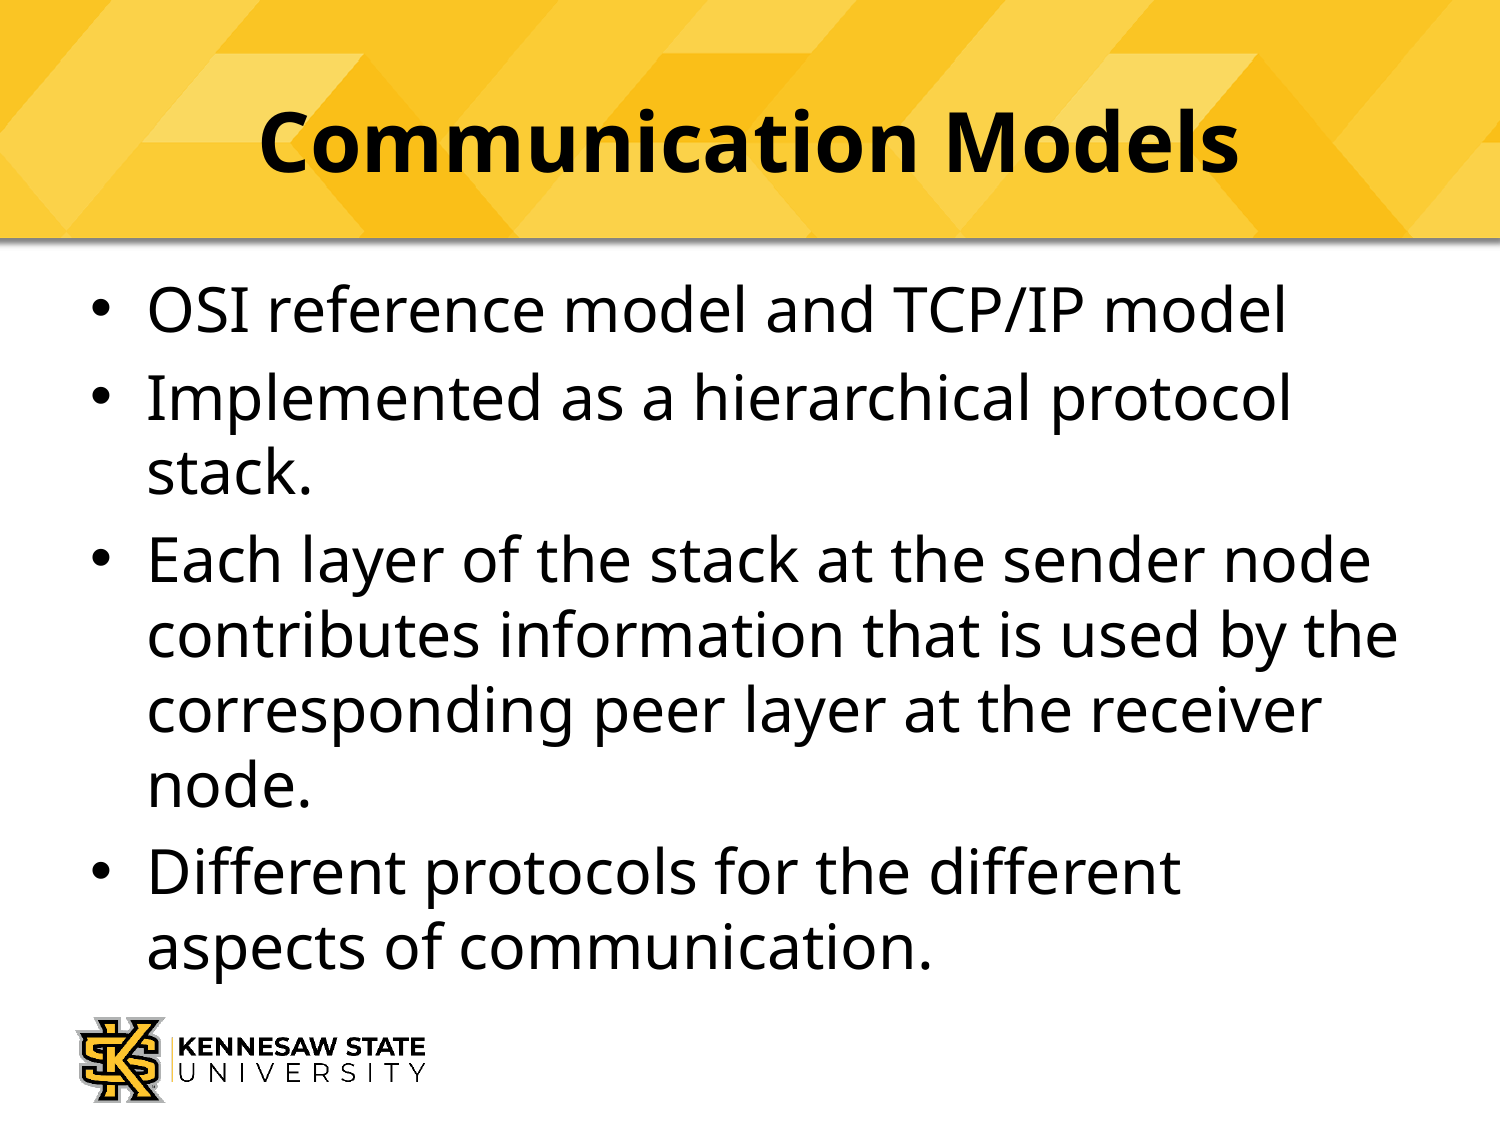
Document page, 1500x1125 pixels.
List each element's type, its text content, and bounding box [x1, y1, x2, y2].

title Communication Models [75, 45, 1425, 233]
picture [75, 1017, 425, 1103]
list OSI reference model and TCP/IP model Implemented as a hierarchical protocol stack. Each layer of the stack at the sender node contributes information that is used by the corresponding peer layer at the receiver node. Different protocols for the different aspects of communication. [75, 262, 1425, 1005]
picture [0, 0, 1500, 251]
